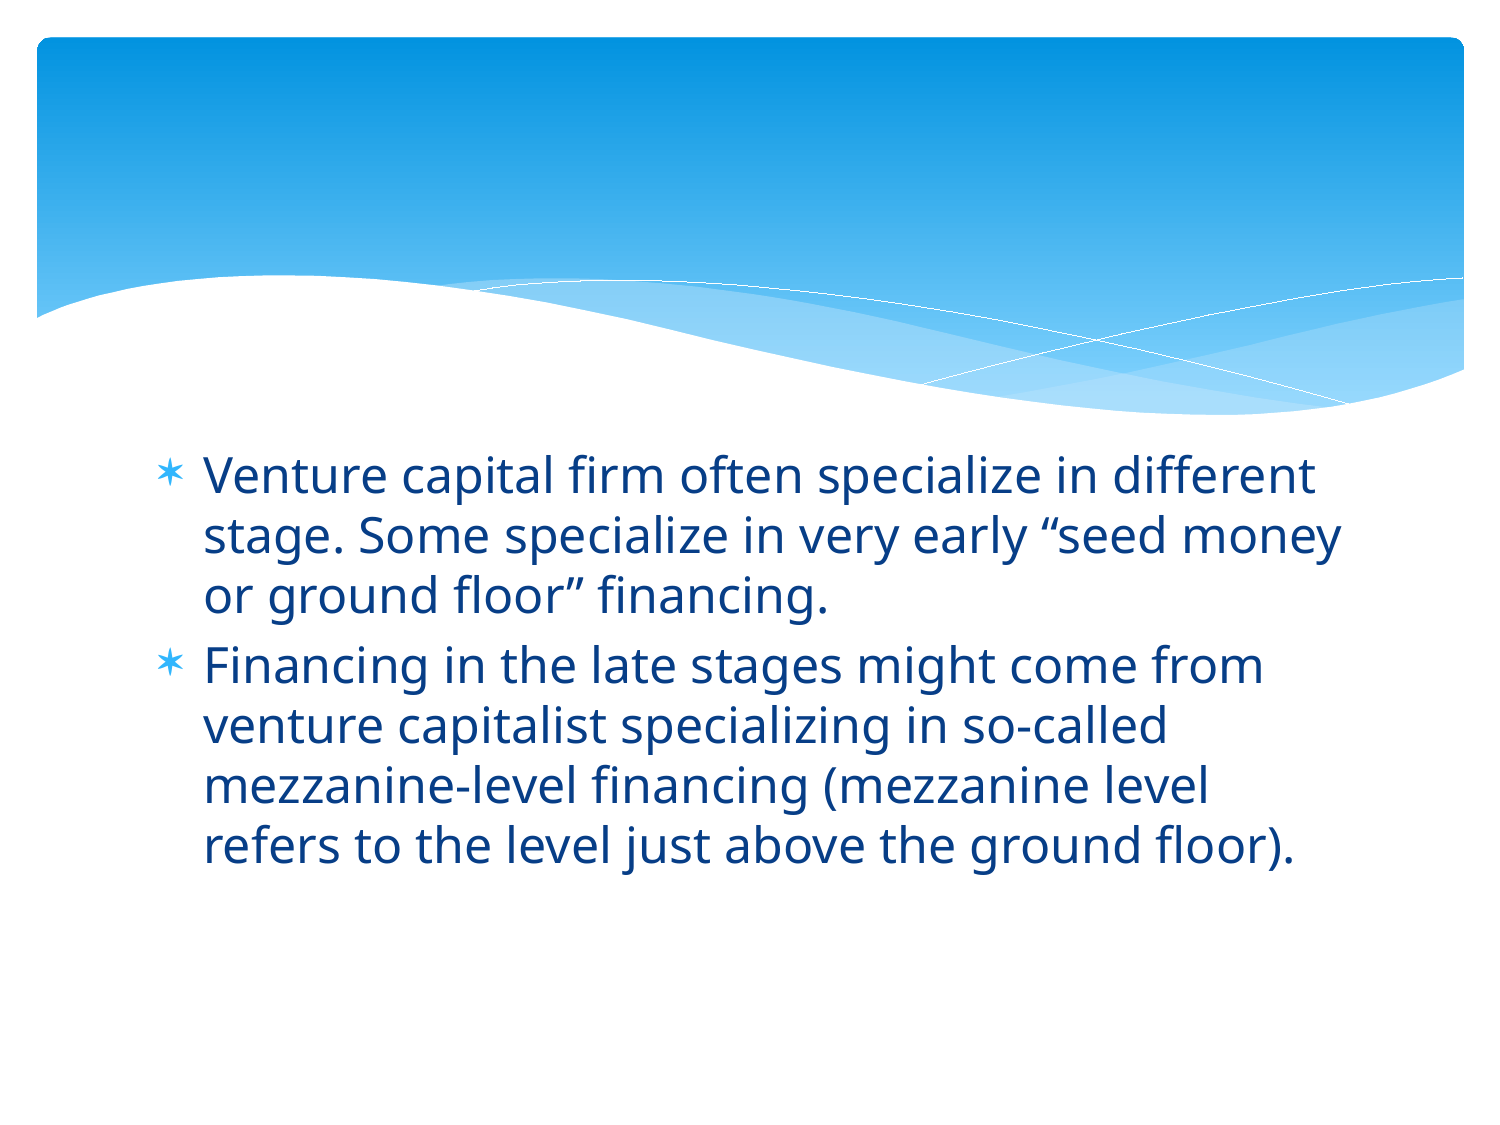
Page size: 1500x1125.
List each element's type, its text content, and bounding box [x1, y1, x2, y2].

list Venture capital firm often specialize in different stage. Some specialize in very early “seed money or ground floor” financing. Financing in the late stages might come from venture capitalist specializing in so-called mezzanine-level financing (mezzanine level refers to the level just above the ground floor). [143, 436, 1359, 1003]
